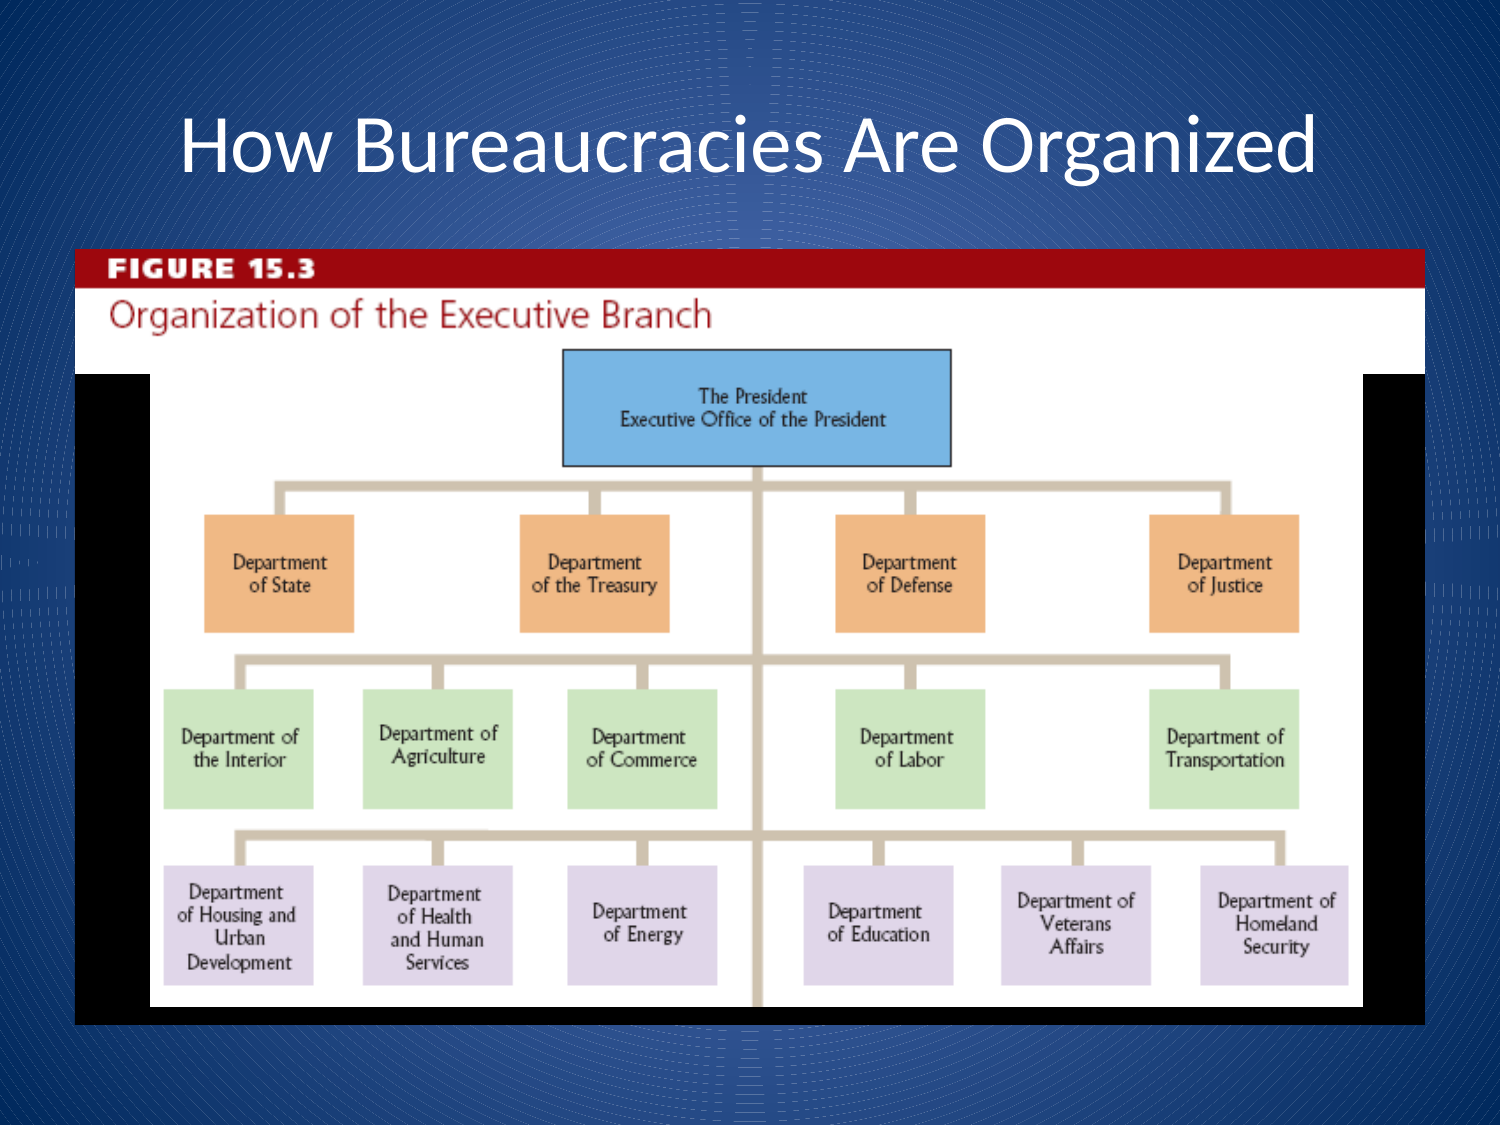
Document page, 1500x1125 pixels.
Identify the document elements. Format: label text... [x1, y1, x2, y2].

text_box [74, 382, 1425, 1025]
title How Bureaucracies Are Organized [75, 45, 1425, 233]
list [74, 249, 1426, 375]
picture [149, 337, 1363, 1007]
